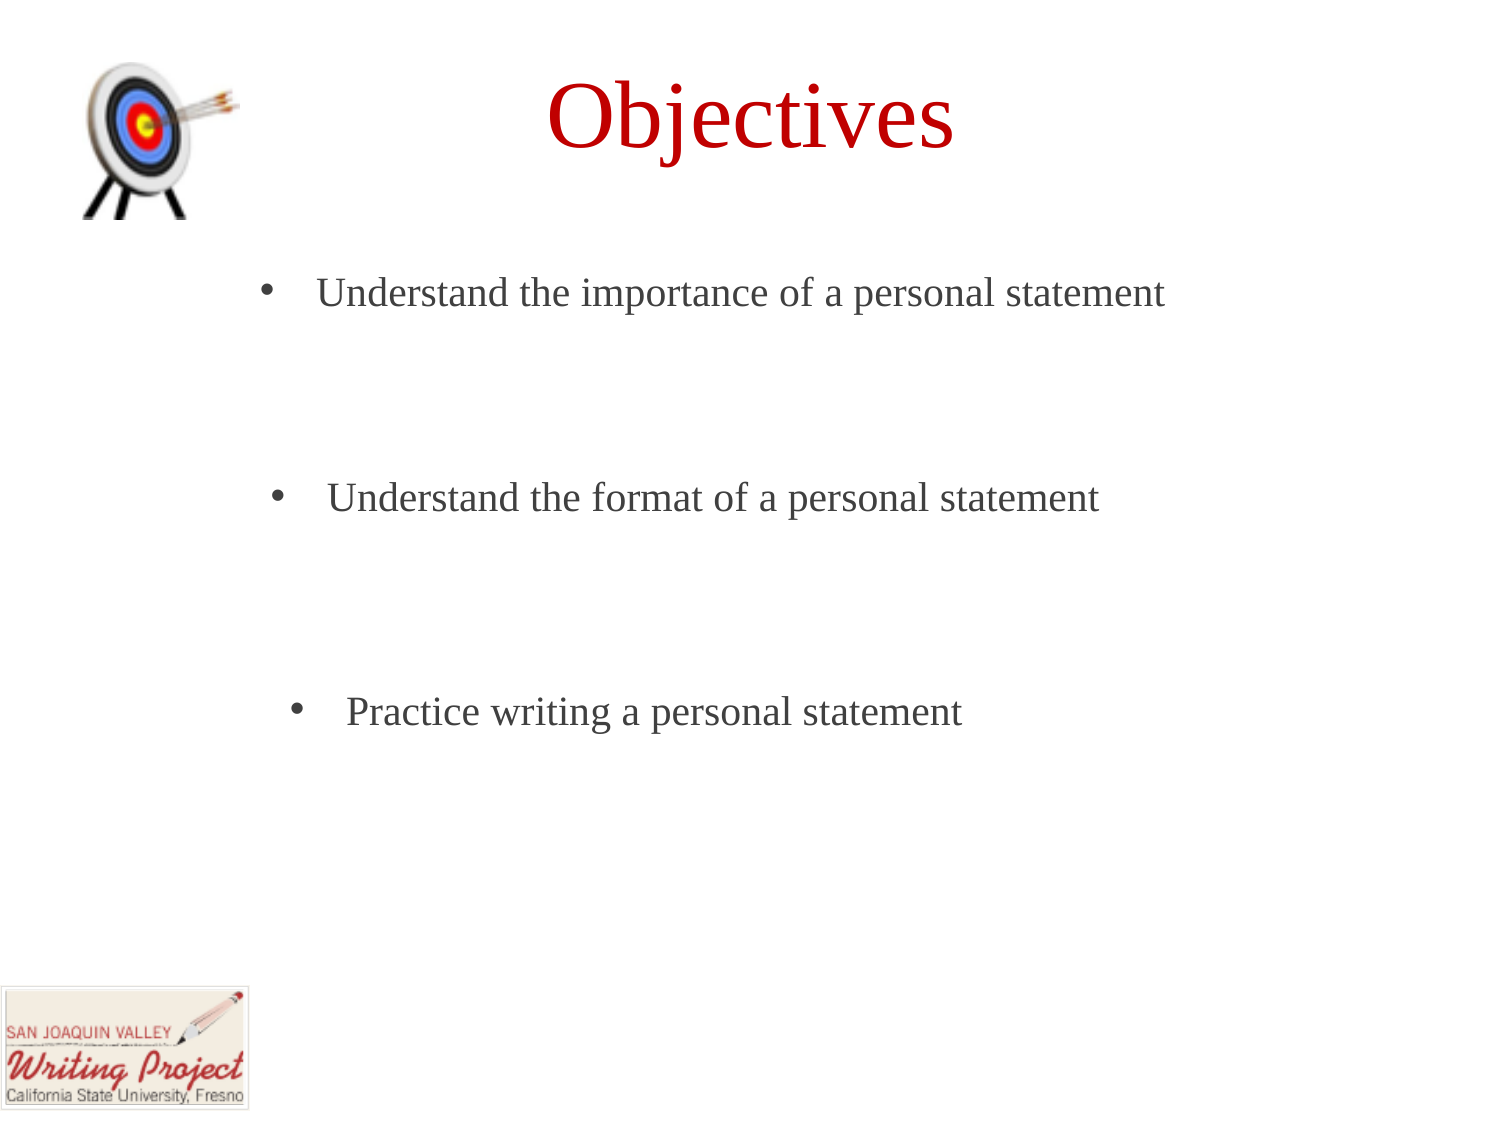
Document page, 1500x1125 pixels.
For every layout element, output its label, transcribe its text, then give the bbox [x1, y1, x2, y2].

text_box Understand the importance of a personal statement [245, 257, 1355, 322]
picture [81, 62, 240, 220]
text_box Practice writing a personal statement [274, 676, 1413, 741]
title Objectives [50, 0, 1370, 220]
picture [0, 985, 251, 1111]
text_box Understand the format of a personal statement [255, 462, 1156, 618]
